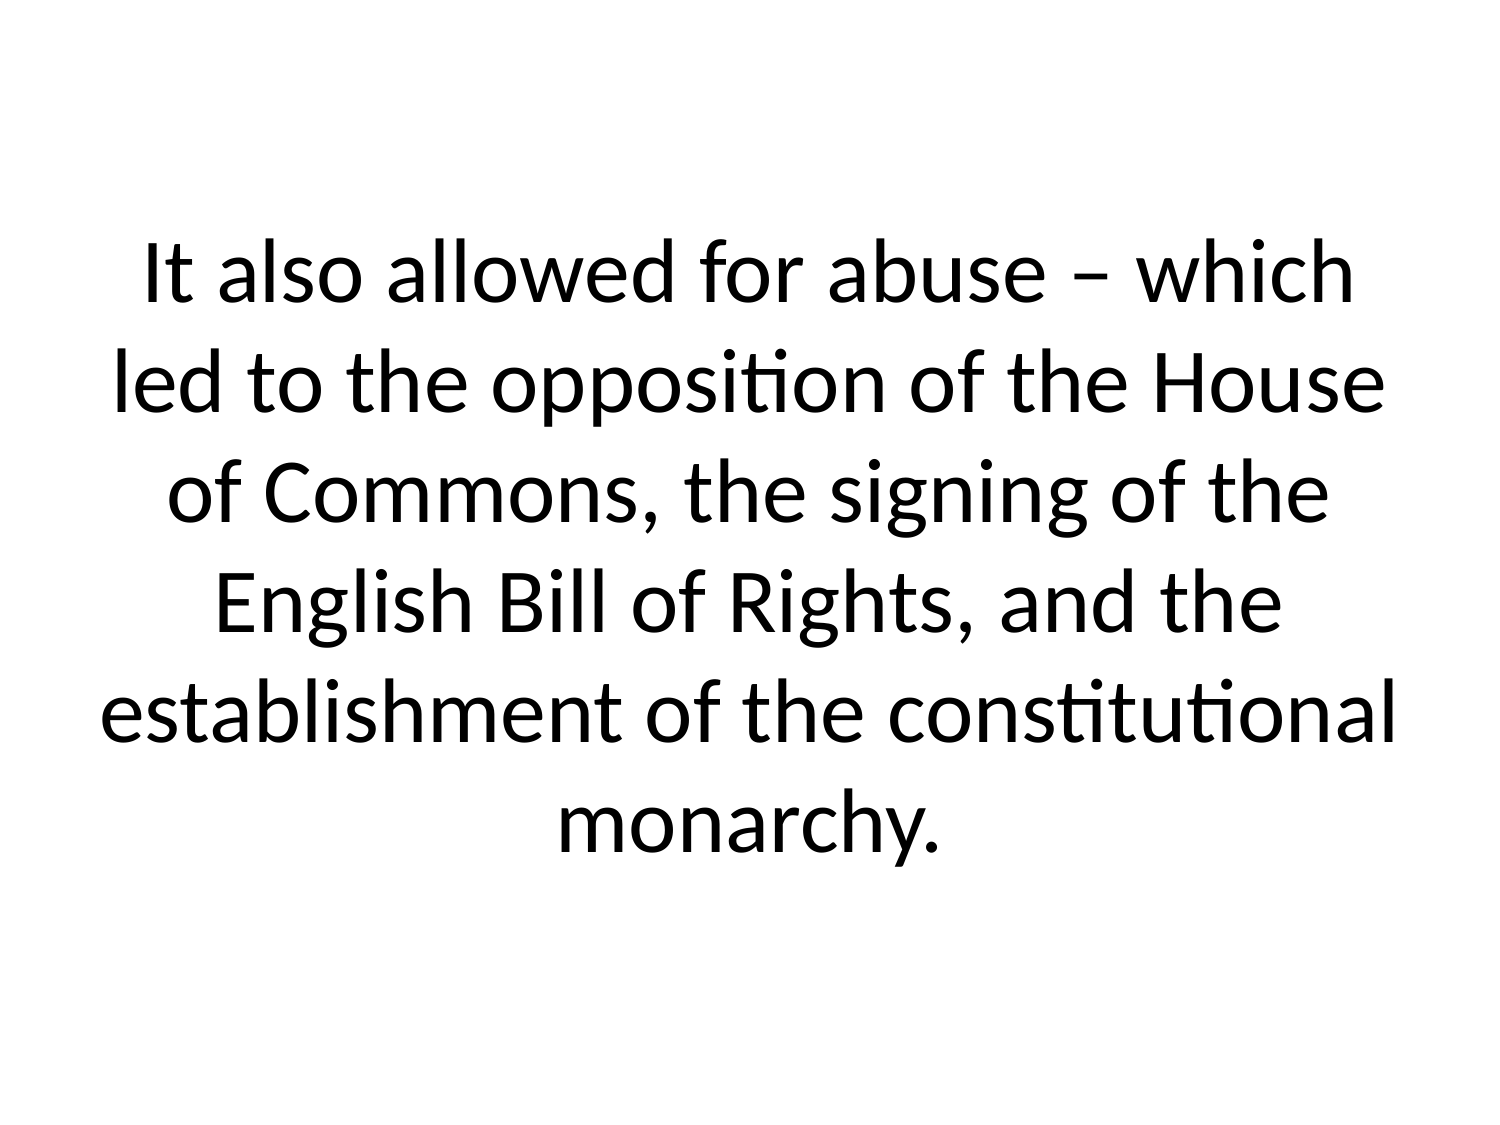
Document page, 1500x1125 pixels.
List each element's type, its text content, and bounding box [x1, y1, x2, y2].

title It also allowed for abuse – which led to the opposition of the House of Commons, the signing of the English Bill of Rights, and the establishment of the constitutional monarchy. [74, 44, 1426, 1038]
